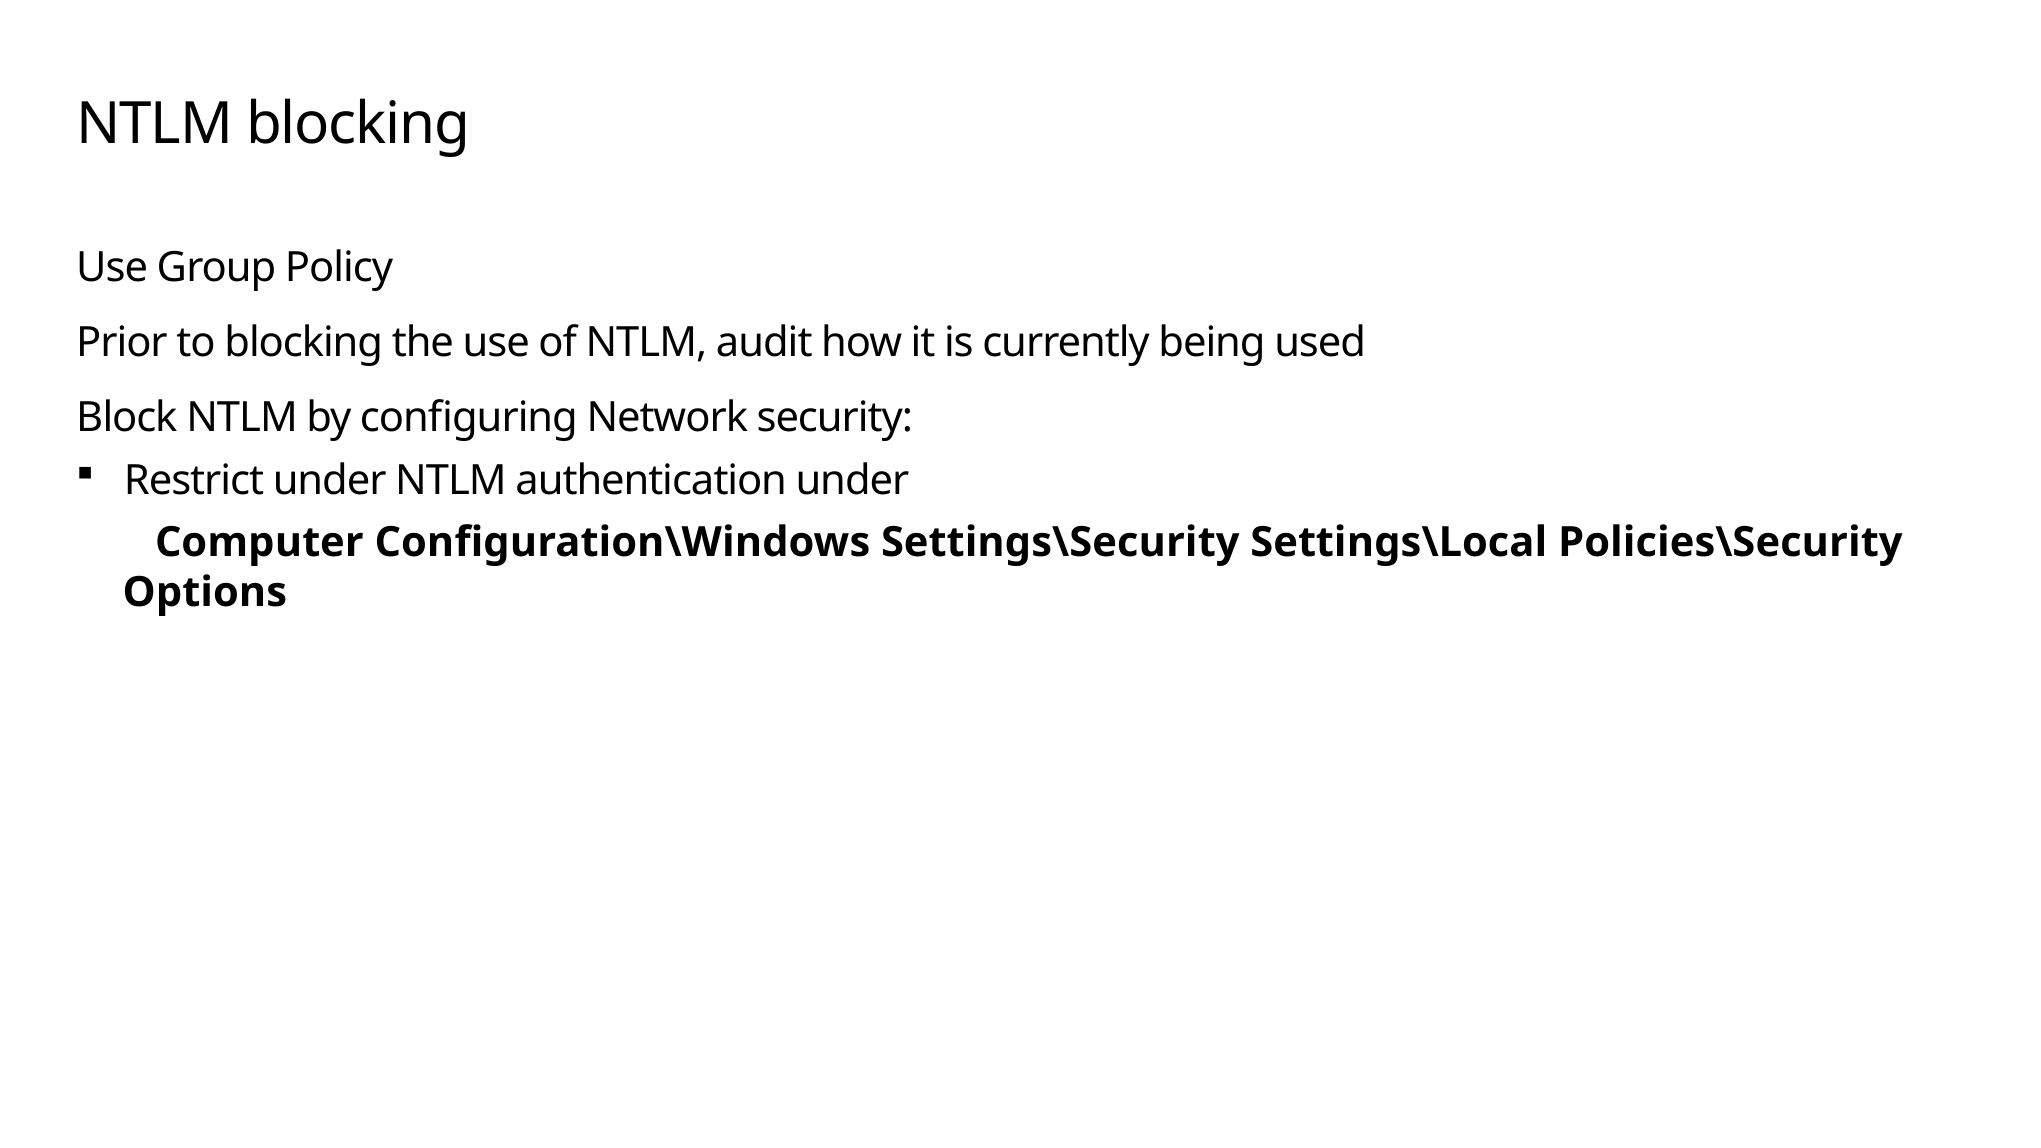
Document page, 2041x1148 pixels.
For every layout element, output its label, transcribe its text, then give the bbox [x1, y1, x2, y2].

list Use Group Policy Prior to blocking the use of NTLM, audit how it is currently being used Block NTLM by configuring Network security: Restrict under NTLM authentication under Computer Configuration\Windows Settings\Security Settings\Local Policies\Security Options [76, 240, 1998, 1074]
title NTLM blocking [76, 93, 1968, 161]
